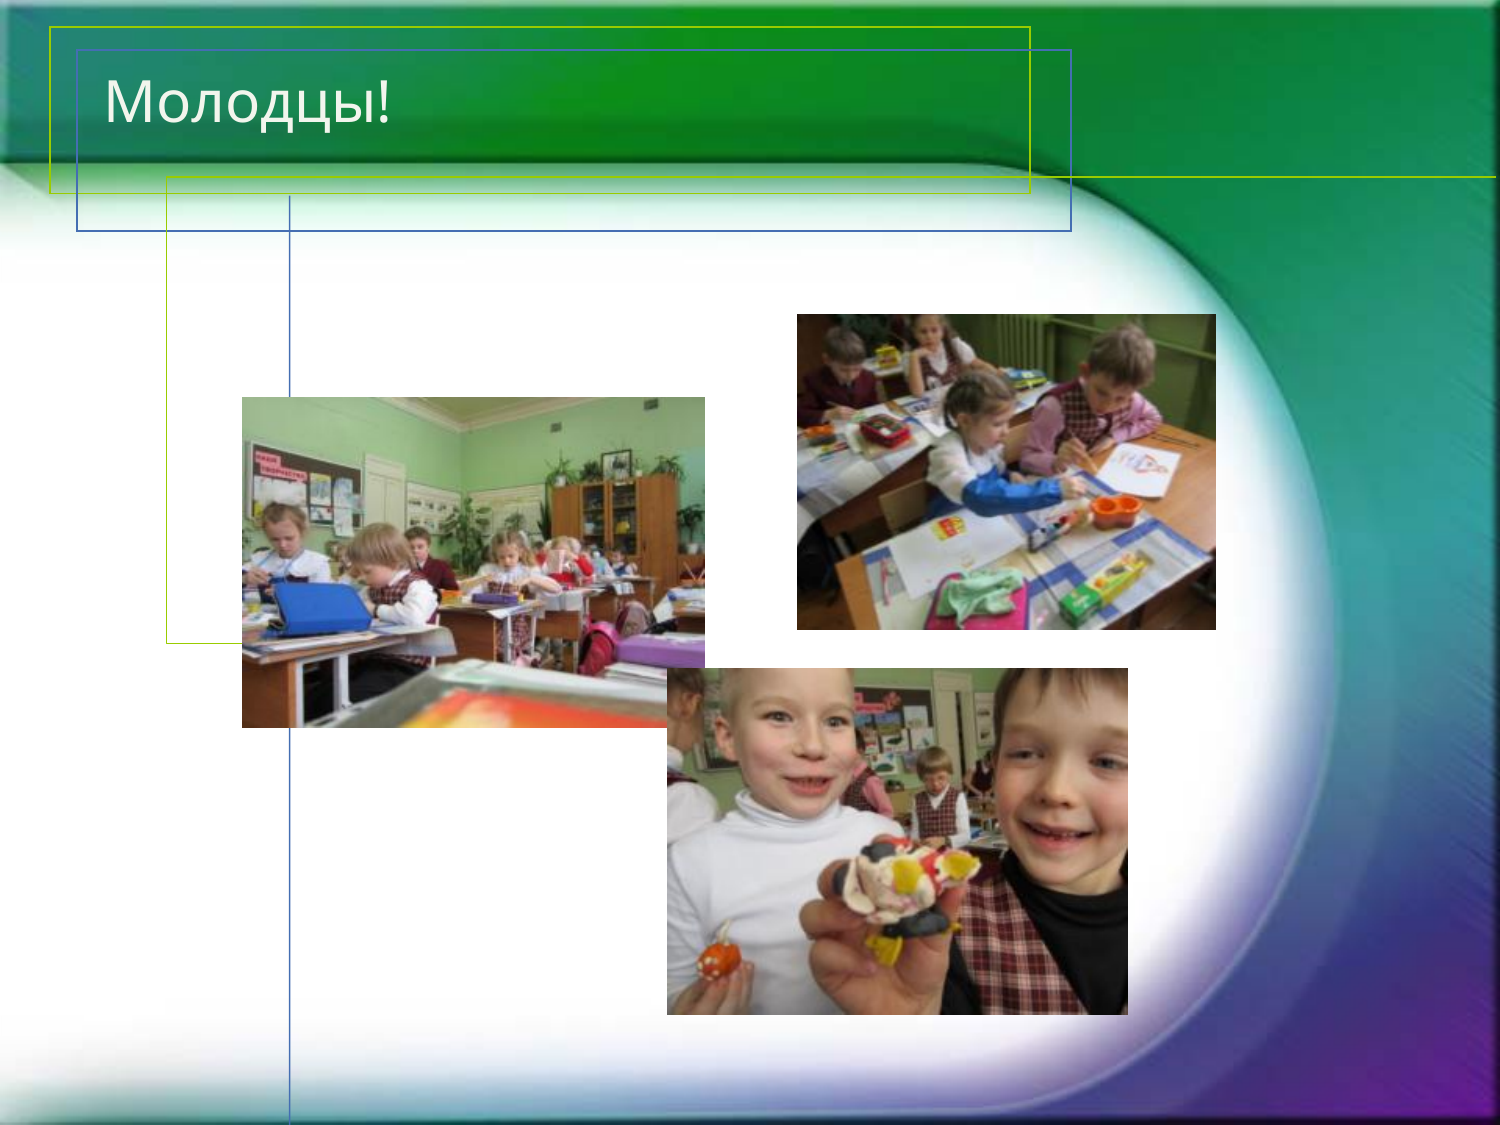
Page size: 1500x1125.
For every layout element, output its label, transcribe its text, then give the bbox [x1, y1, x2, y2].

title Молодцы! [88, 42, 1014, 156]
picture [0, 0, 1500, 1125]
